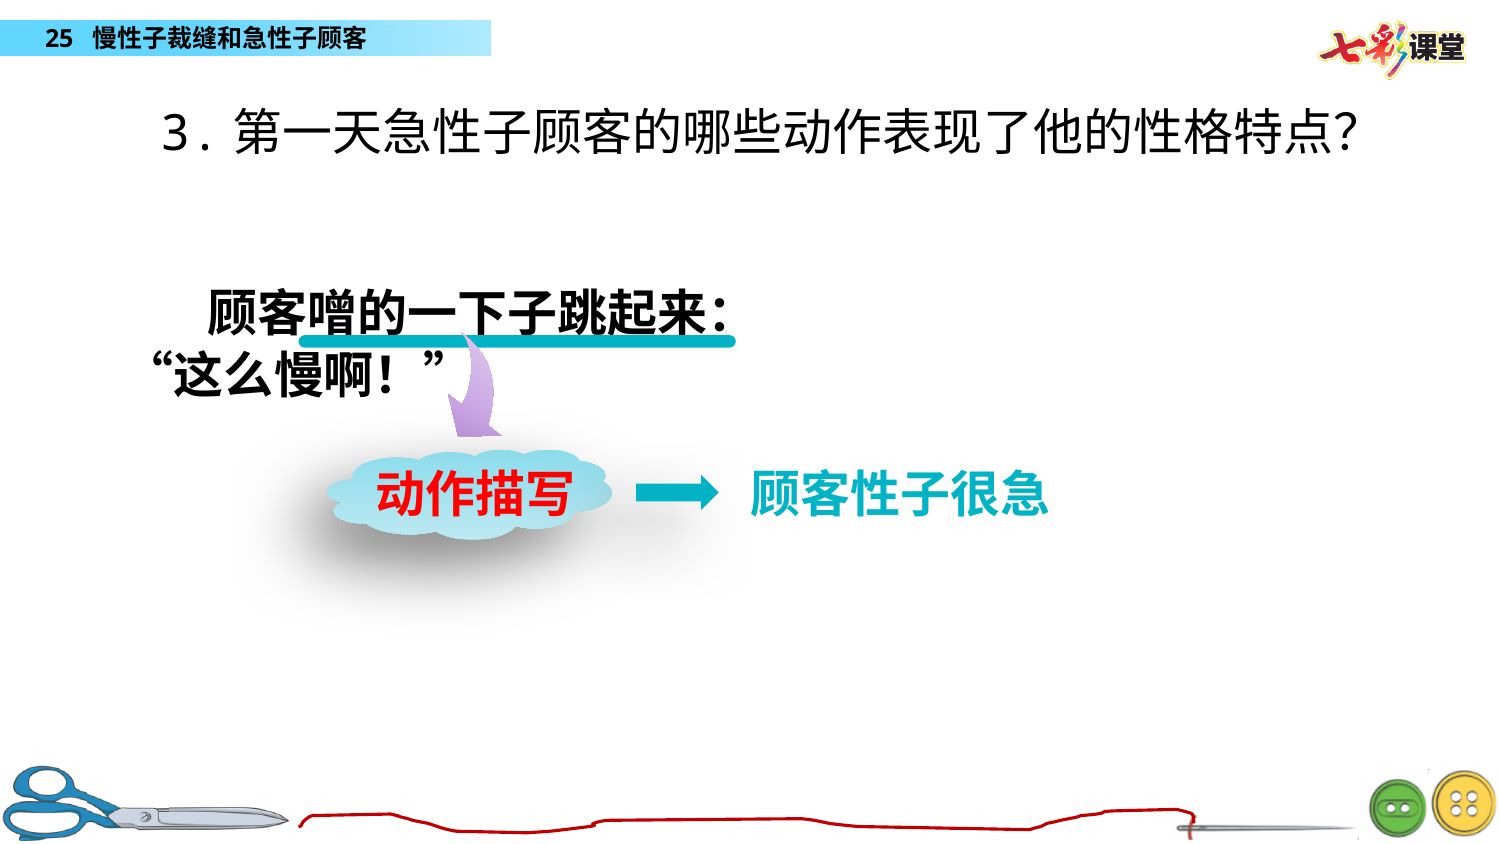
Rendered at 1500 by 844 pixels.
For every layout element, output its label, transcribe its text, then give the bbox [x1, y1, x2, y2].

text_box [296, 332, 469, 350]
picture [0, 764, 290, 844]
picture [1365, 769, 1500, 839]
picture [1316, 20, 1468, 80]
picture [1173, 816, 1358, 839]
text_box [462, 332, 738, 350]
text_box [327, 449, 828, 540]
text_box 顾客性子很急 [832, 454, 1066, 530]
text_box [448, 332, 496, 431]
text_box 3.第一天急性子顾客的哪些动作表现了他的性格特点？ [145, 93, 1398, 168]
text_box 顾客噌的一下子跳起来：“这么慢啊！” [109, 265, 773, 411]
